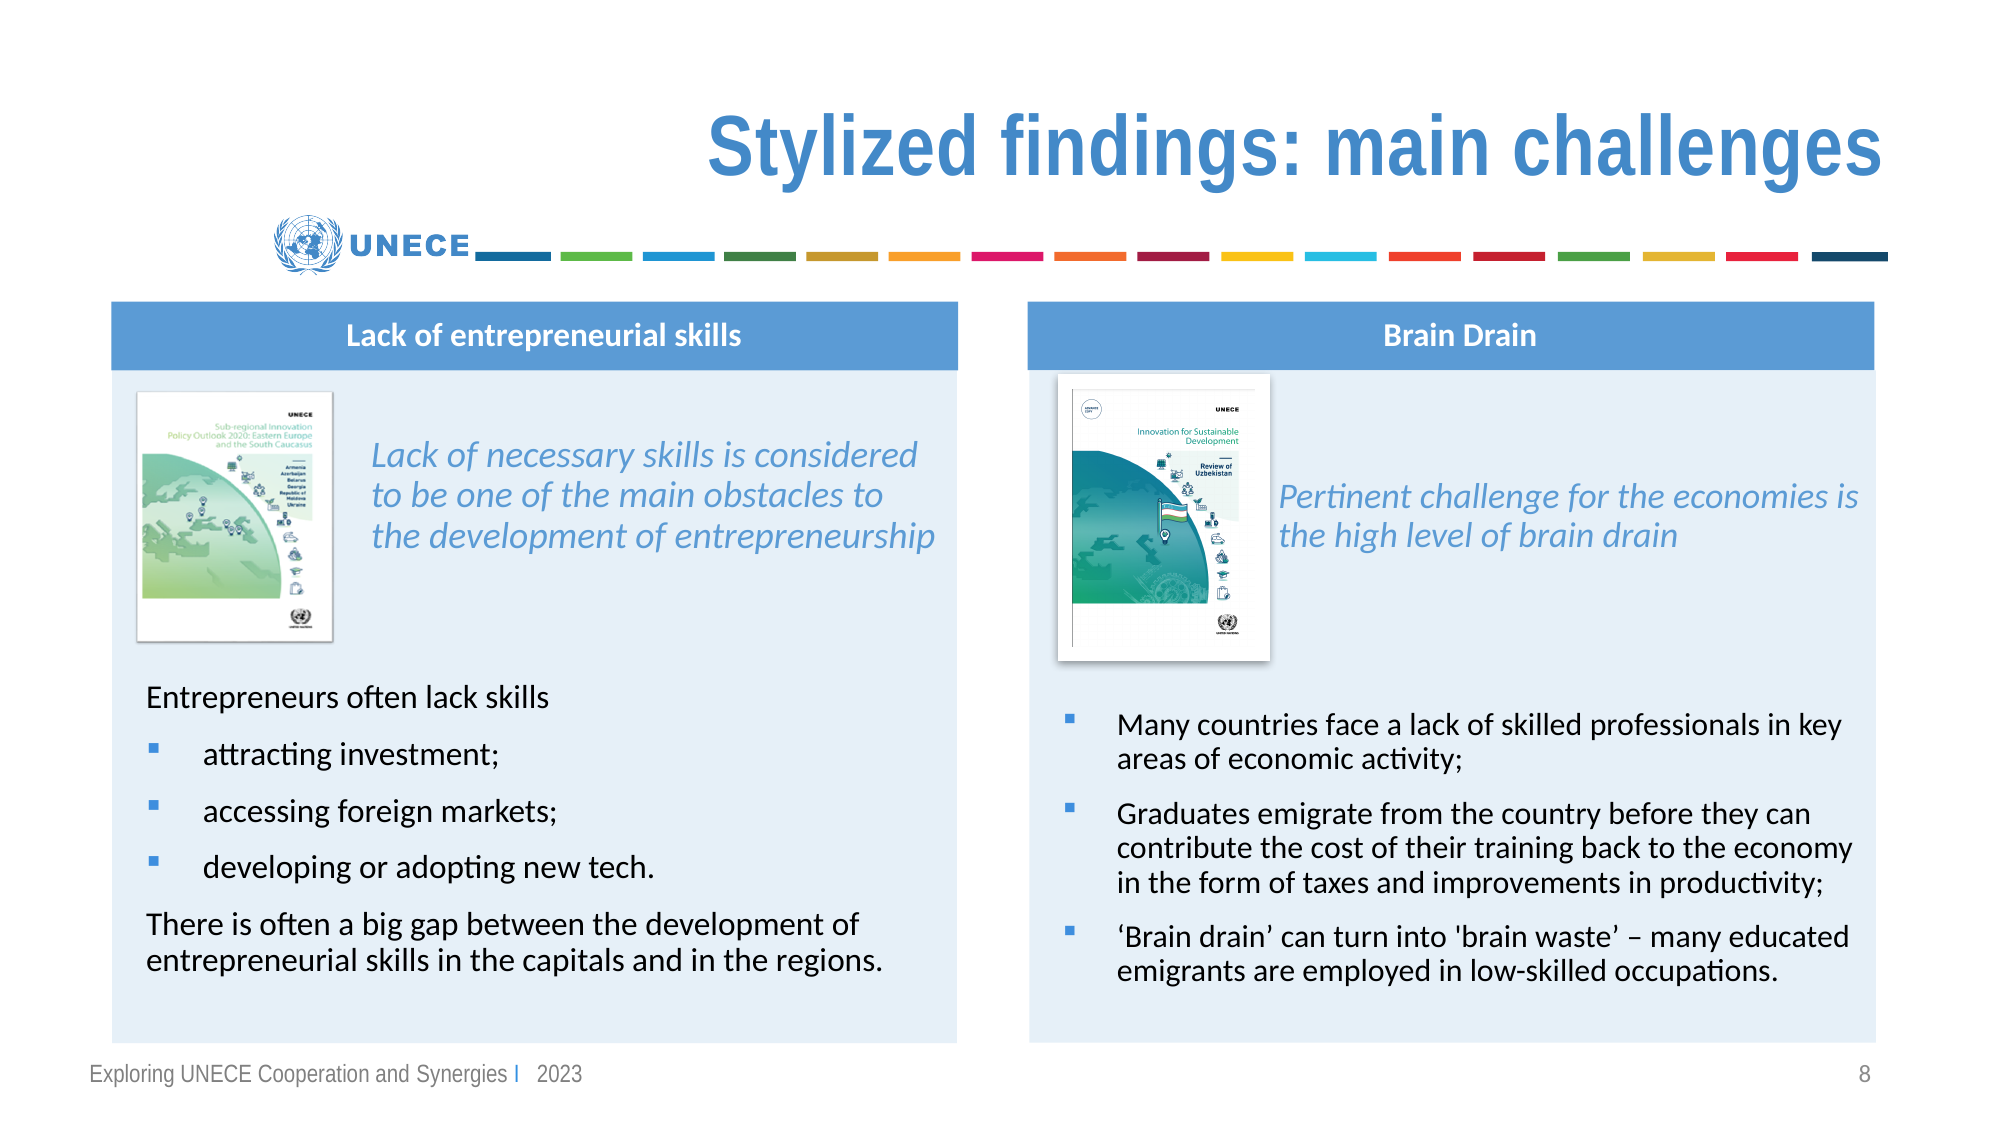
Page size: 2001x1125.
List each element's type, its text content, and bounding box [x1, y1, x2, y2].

text_box Brain Drain [1027, 301, 1875, 371]
picture [132, 388, 337, 647]
text_box Pertinent challenge for the economies is the high level of brain drain Many countries face a lack of skilled professionals in key areas of economic activity; Graduates emigrate from the country before they can contribute the cost of their training back to the economy in the form of taxes and improvements in productivity; ‘Brain drain’ can turn into 'brain waste’ – many educated emigrants are employed in low-skilled occupations. [1029, 370, 1876, 1043]
list Lack of necessary skills is considered to be one of the main obstacles to the development of entrepreneurship Entrepreneurs often lack skills attracting investment; accessing foreign markets; developing or adopting new tech. There is often a big gap between the development of entrepreneurial skills in the capitals and in the regions. [112, 371, 957, 1044]
text_box Stylized findings: main challenges [153, 60, 1903, 223]
slide_number 8 [1744, 1042, 1887, 1103]
picture [1072, 388, 1256, 647]
picture [267, 223, 469, 287]
text_box Lack of entrepreneurial skills [111, 301, 959, 371]
